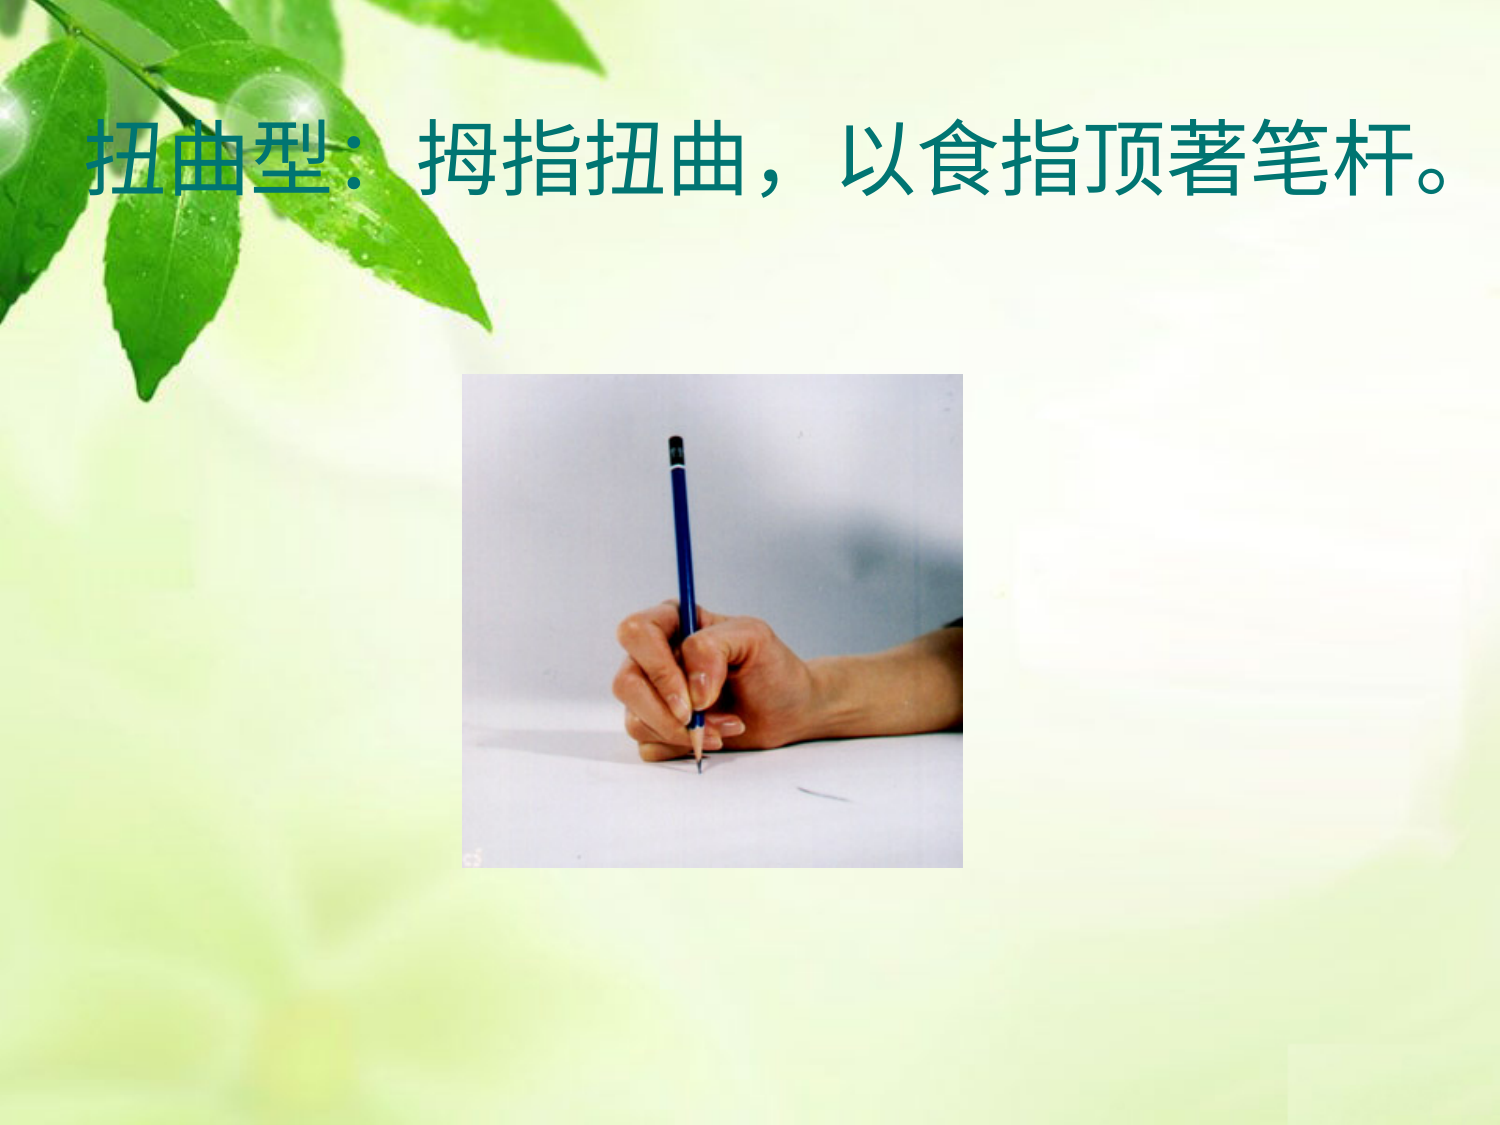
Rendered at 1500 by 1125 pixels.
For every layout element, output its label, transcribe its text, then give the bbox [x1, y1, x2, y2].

picture [0, 0, 1500, 1125]
title 扭曲型：拇指扭曲，以食指顶著笔杆。 [49, 112, 1451, 301]
